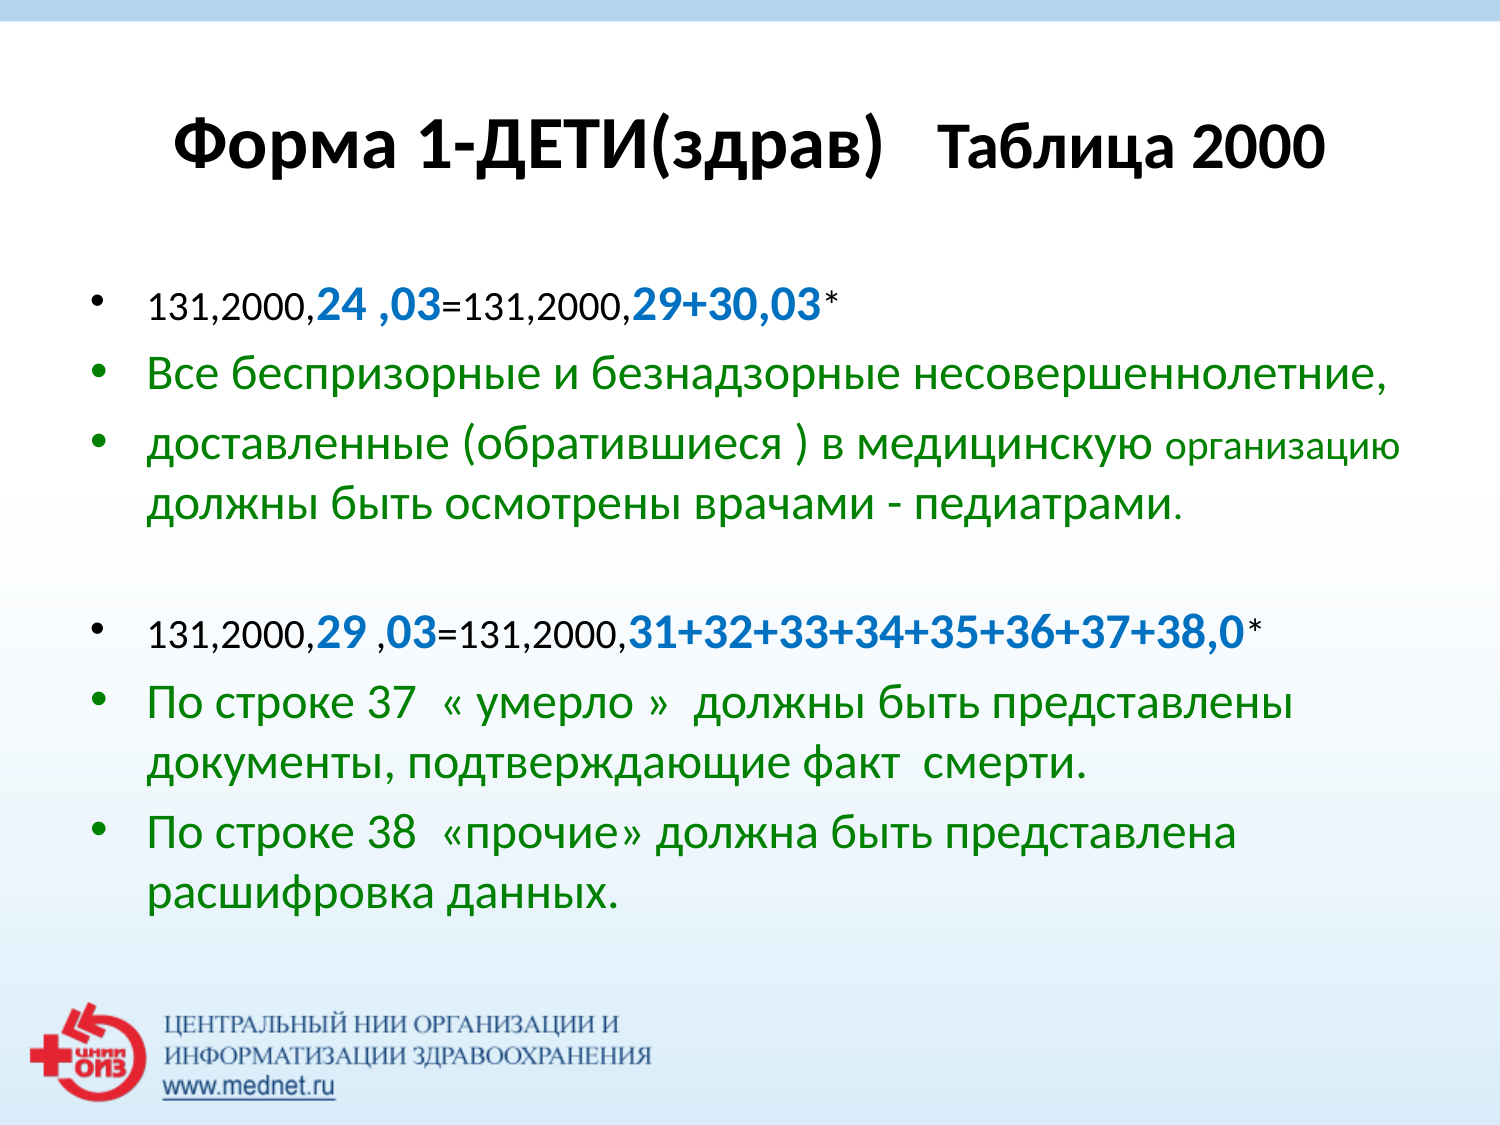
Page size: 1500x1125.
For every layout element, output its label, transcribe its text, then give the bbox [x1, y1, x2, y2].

picture [0, 0, 1500, 1125]
title Форма 1-ДЕТИ(здрав) Таблица 2000 [75, 45, 1425, 233]
list 131,2000,24 ,03=131,2000,29+30,03* Все беспризорные и безнадзорные несовершеннолетние, доставленные (обратившиеся ) в медицинскую организацию должны быть осмотрены врачами - педиатрами. 131,2000,29 ,03=131,2000,31+32+33+34+35+36+37+38,0* По строке 37 « умерло » должны быть представлены документы, подтверждающие факт смерти. По строке 38 «прочие» должна быть представлена расшифровка данных. [75, 262, 1425, 1005]
